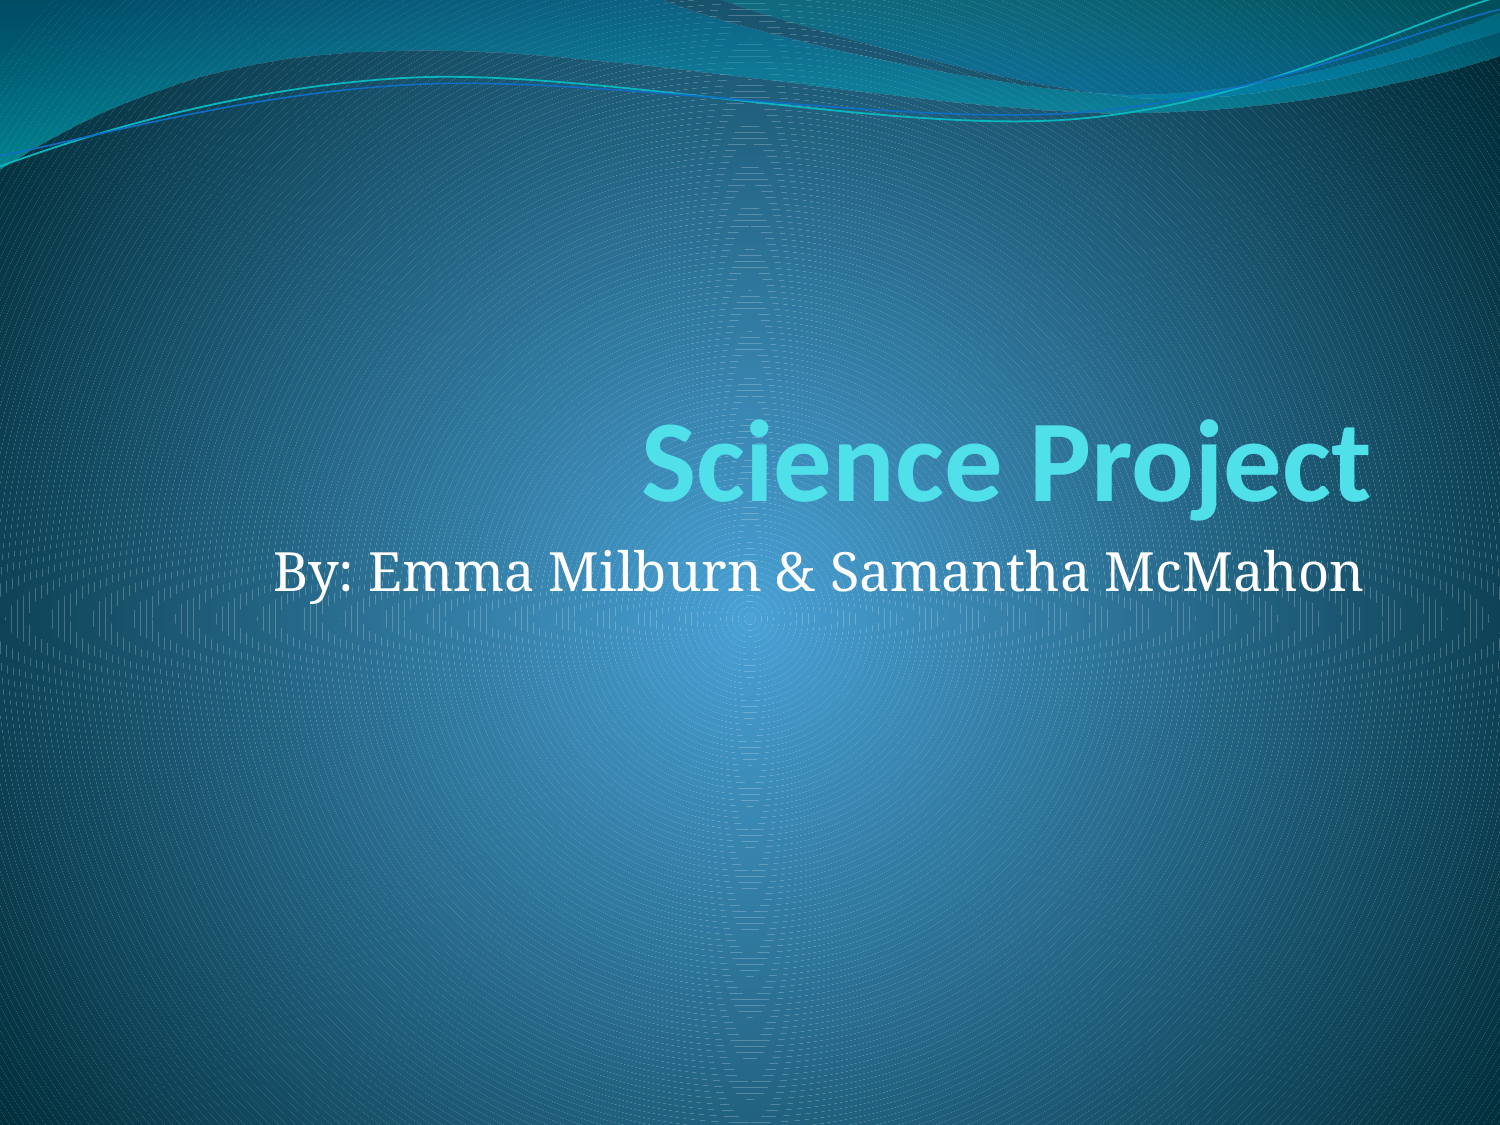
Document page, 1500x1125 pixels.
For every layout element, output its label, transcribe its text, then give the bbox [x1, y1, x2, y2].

subtitle By: Emma Milburn & Samantha McMahon [87, 529, 1376, 818]
title Science Project [87, 224, 1376, 525]
